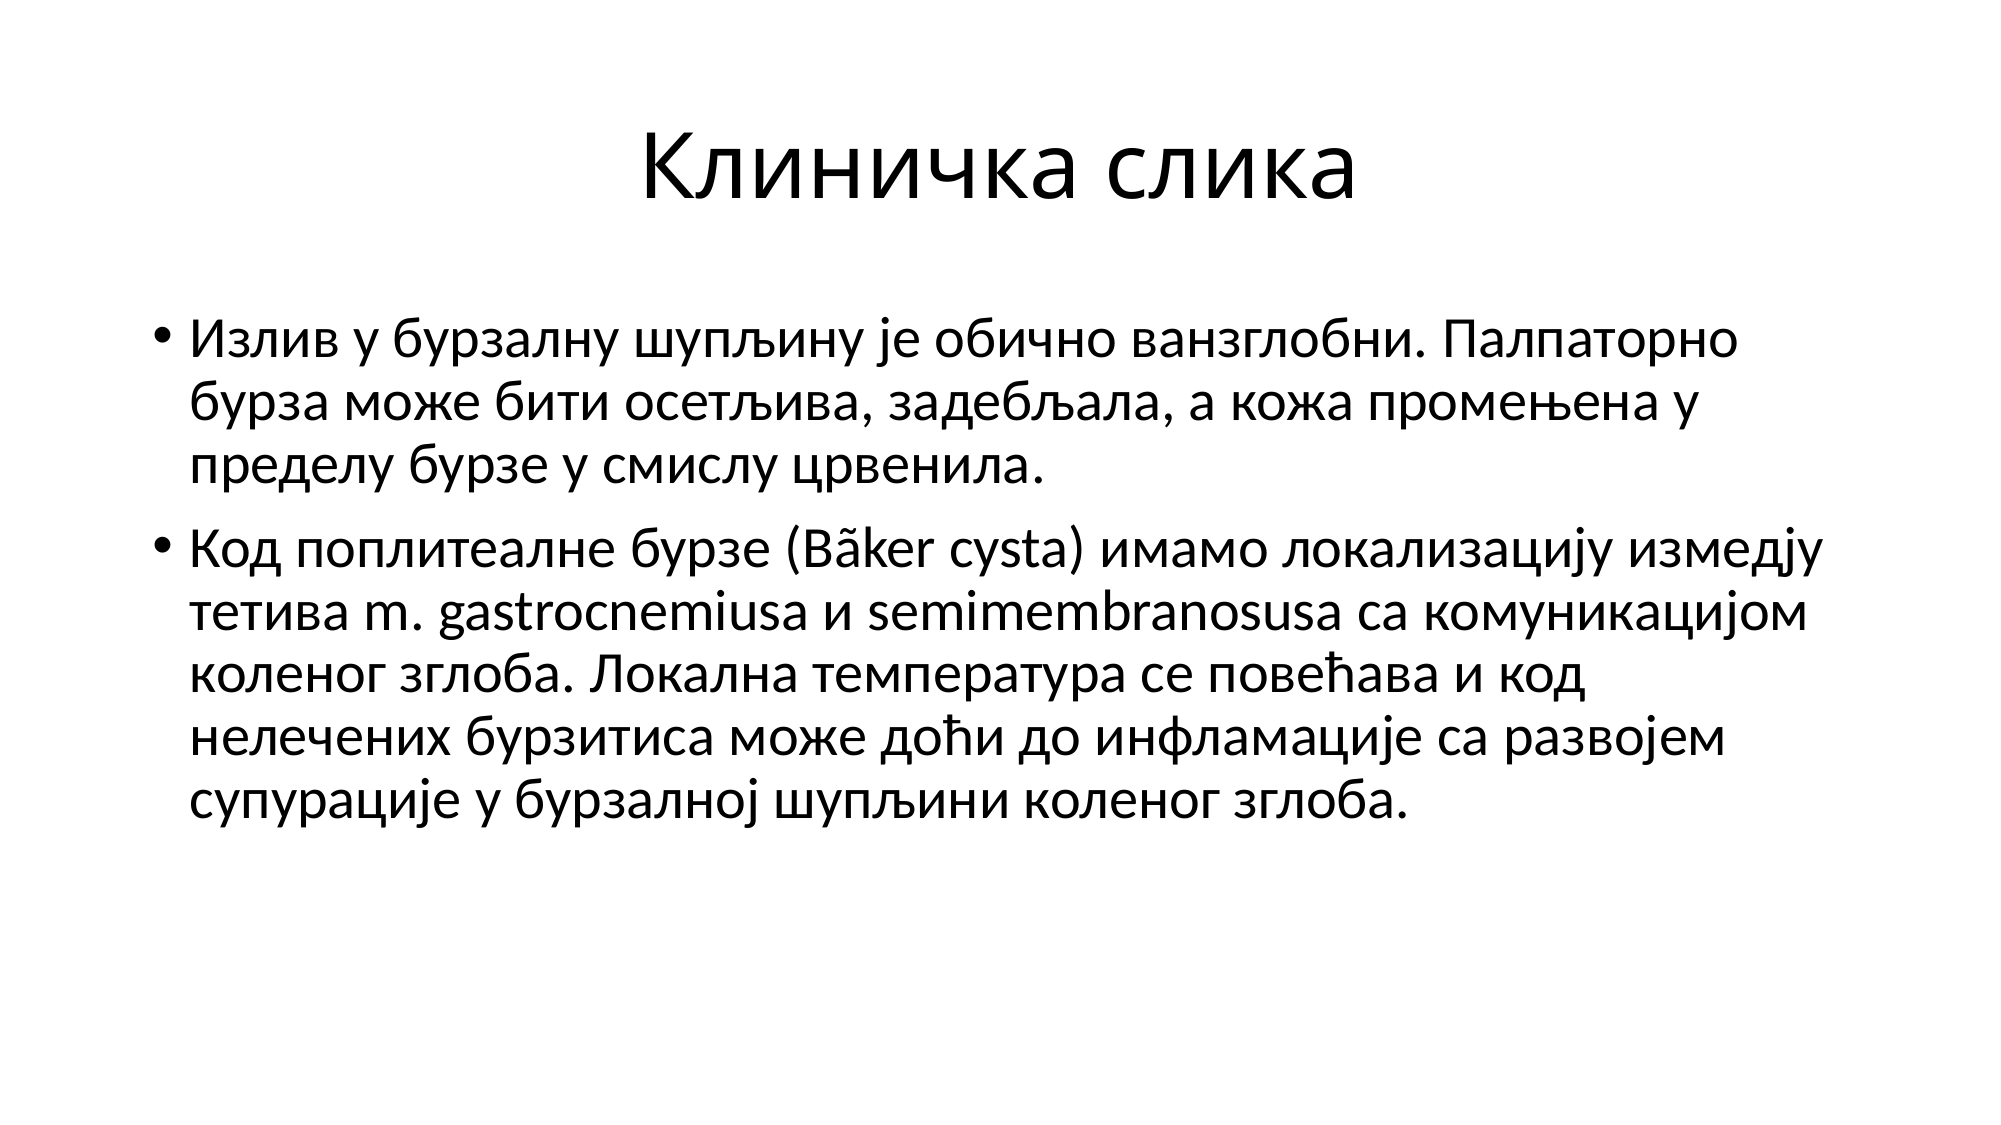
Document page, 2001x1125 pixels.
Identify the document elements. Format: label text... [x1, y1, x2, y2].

title Клиничка слика [137, 59, 1863, 278]
list Излив у бурзалну шупљину је обично ванзглобни. Палпаторно бурза може бити осетљива, задебљала, а кожа промењена у пределу бурзе у смислу црвенила. Код поплитеалне бурзе (Bãker cysta) имамо локализацију измедју тетива m. gastrocnemiusa и semimembranosusa са комуникацијом коленог зглоба. Локална температура се повећава и код нелечених бурзитиса може доћи до инфламације са развојем супурације у бурзалној шупљини коленог зглоба. [137, 299, 1863, 1014]
